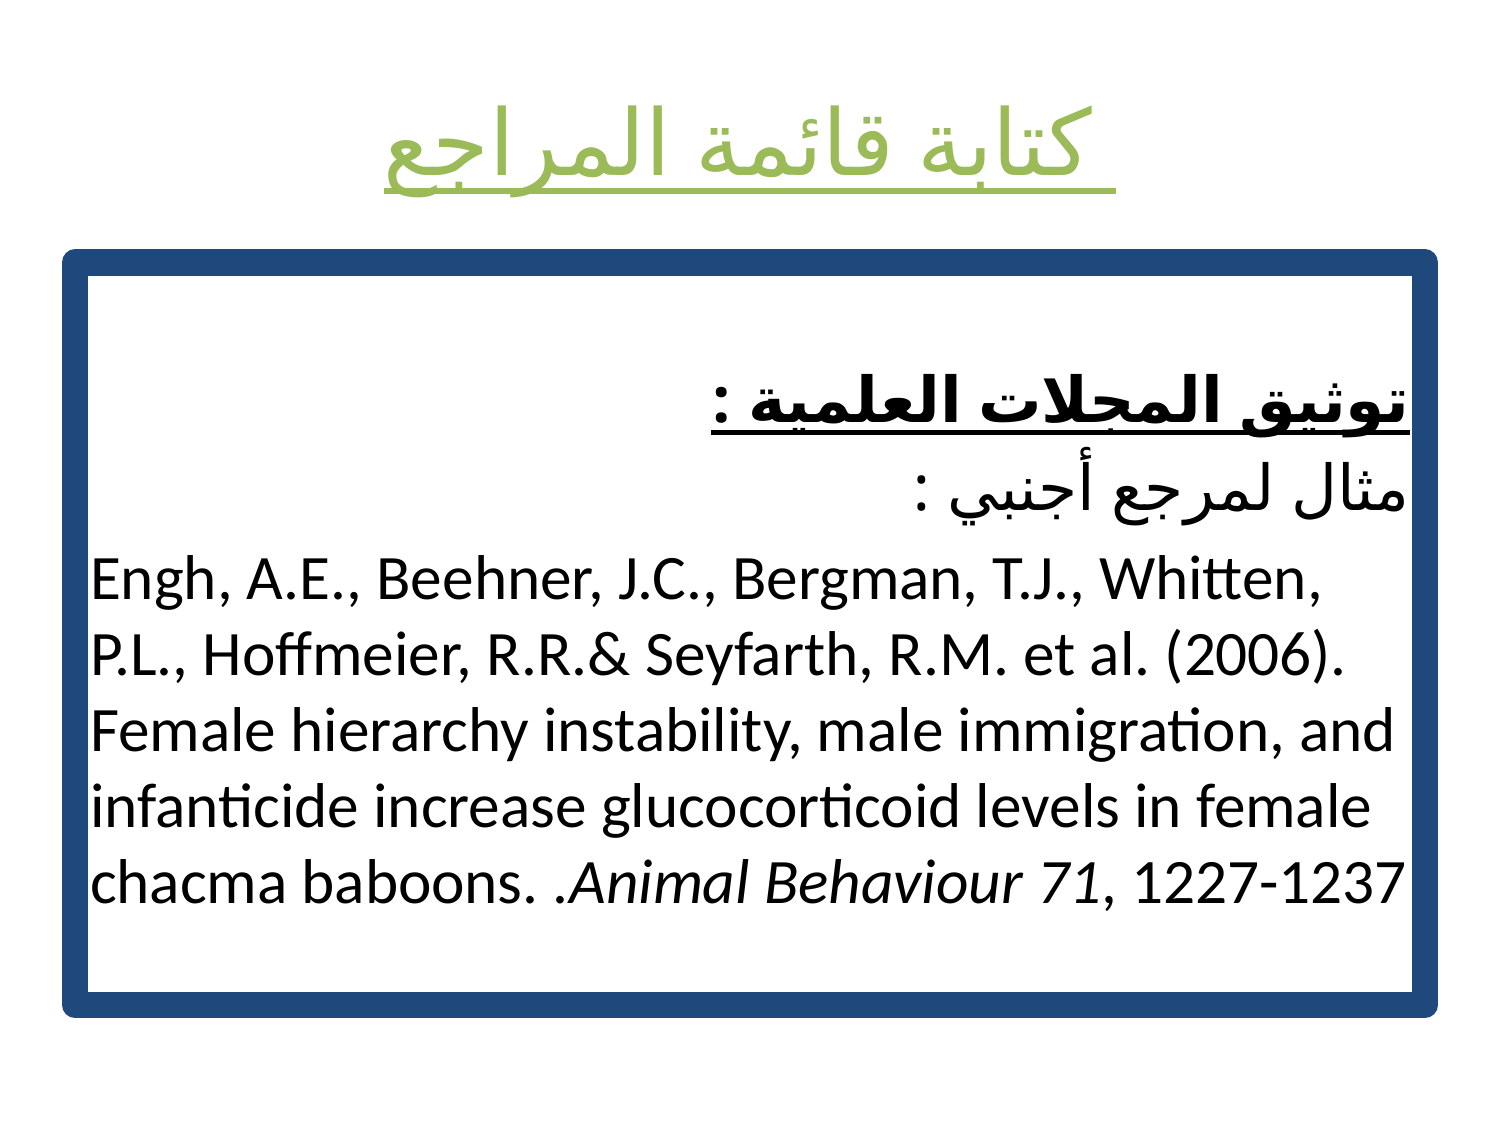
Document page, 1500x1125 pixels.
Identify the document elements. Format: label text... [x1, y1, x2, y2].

list توثيق المجلات العلمية : مثال لمرجع أجنبي : Engh, A.E., Beehner, J.C., Bergman, T.J., Whitten, P.L., Hoffmeier, R.R.& Seyfarth, R.M. et al. (2006). Female hierarchy instability, male immigration, and infanticide increase glucocorticoid levels in female chacma baboons. .Animal Behaviour 71, 1227-1237 [75, 262, 1425, 1005]
title كتابة قائمة المراجع [75, 45, 1425, 233]
